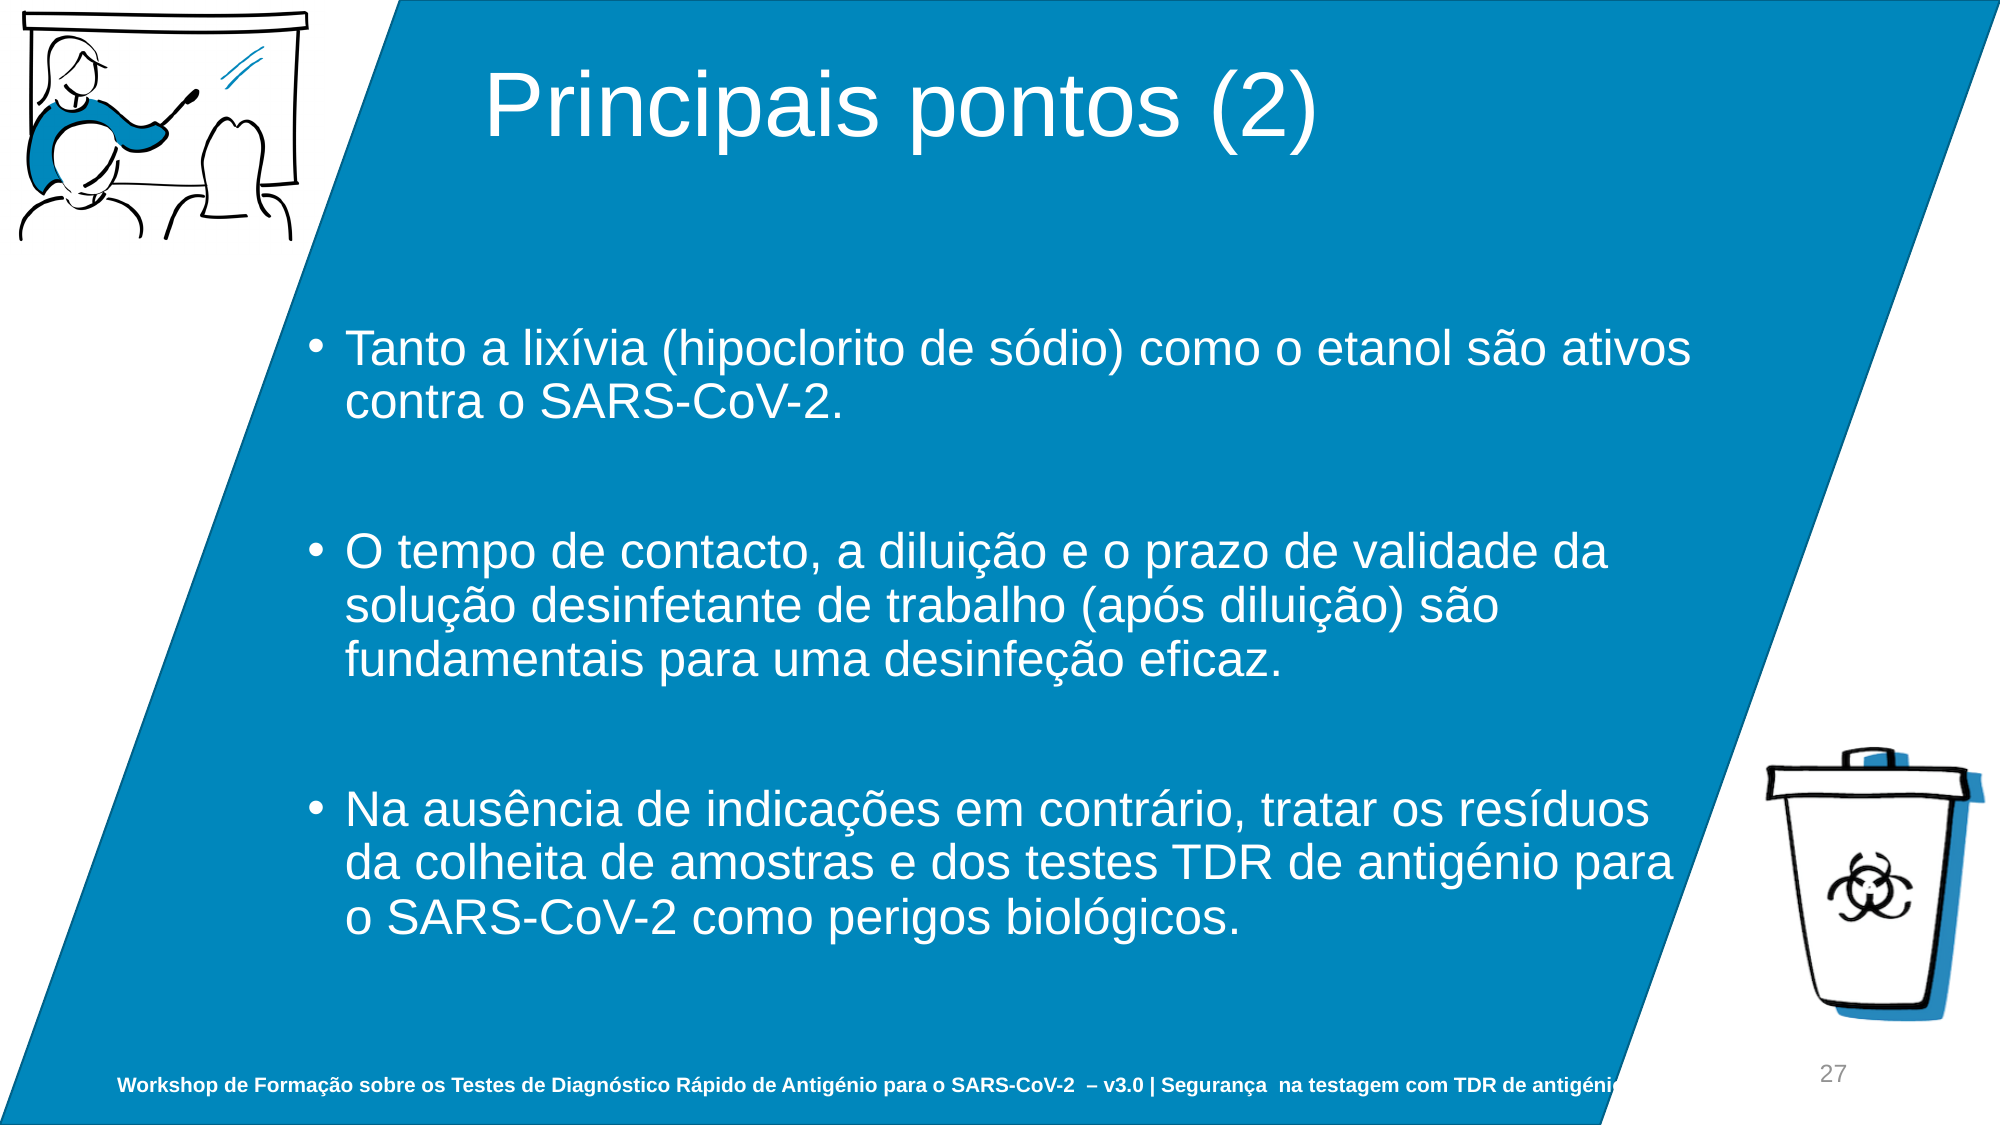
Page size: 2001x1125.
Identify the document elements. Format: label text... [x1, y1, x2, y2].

picture [0, 0, 325, 255]
text_box [0, 0, 2000, 1125]
text_box Tanto a lixívia (hipoclorito de sódio) como o etanol são ativos contra o SARS-CoV-2. O tempo de contacto, a diluição e o prazo de validade da solução desinfetante de trabalho (após diluição) são fundamentais para uma desinfeção eficaz. Na ausência de indicações em contrário, tratar os resíduos da colheita de amostras e dos testes TDR de antigénio para o SARS-CoV-2 como perigos biológicos. [292, 314, 1708, 1042]
picture [1759, 720, 1991, 1043]
text_box Principais pontos (2) [468, 49, 1436, 205]
text_box Workshop de Formação sobre os Testes de Diagnóstico Rápido de Antigénio para o SARS-CoV-2 – v3.0 | Segurança na testagem com TDR de antigénio para o SARS-CoV-2 [116, 1042, 1922, 1125]
